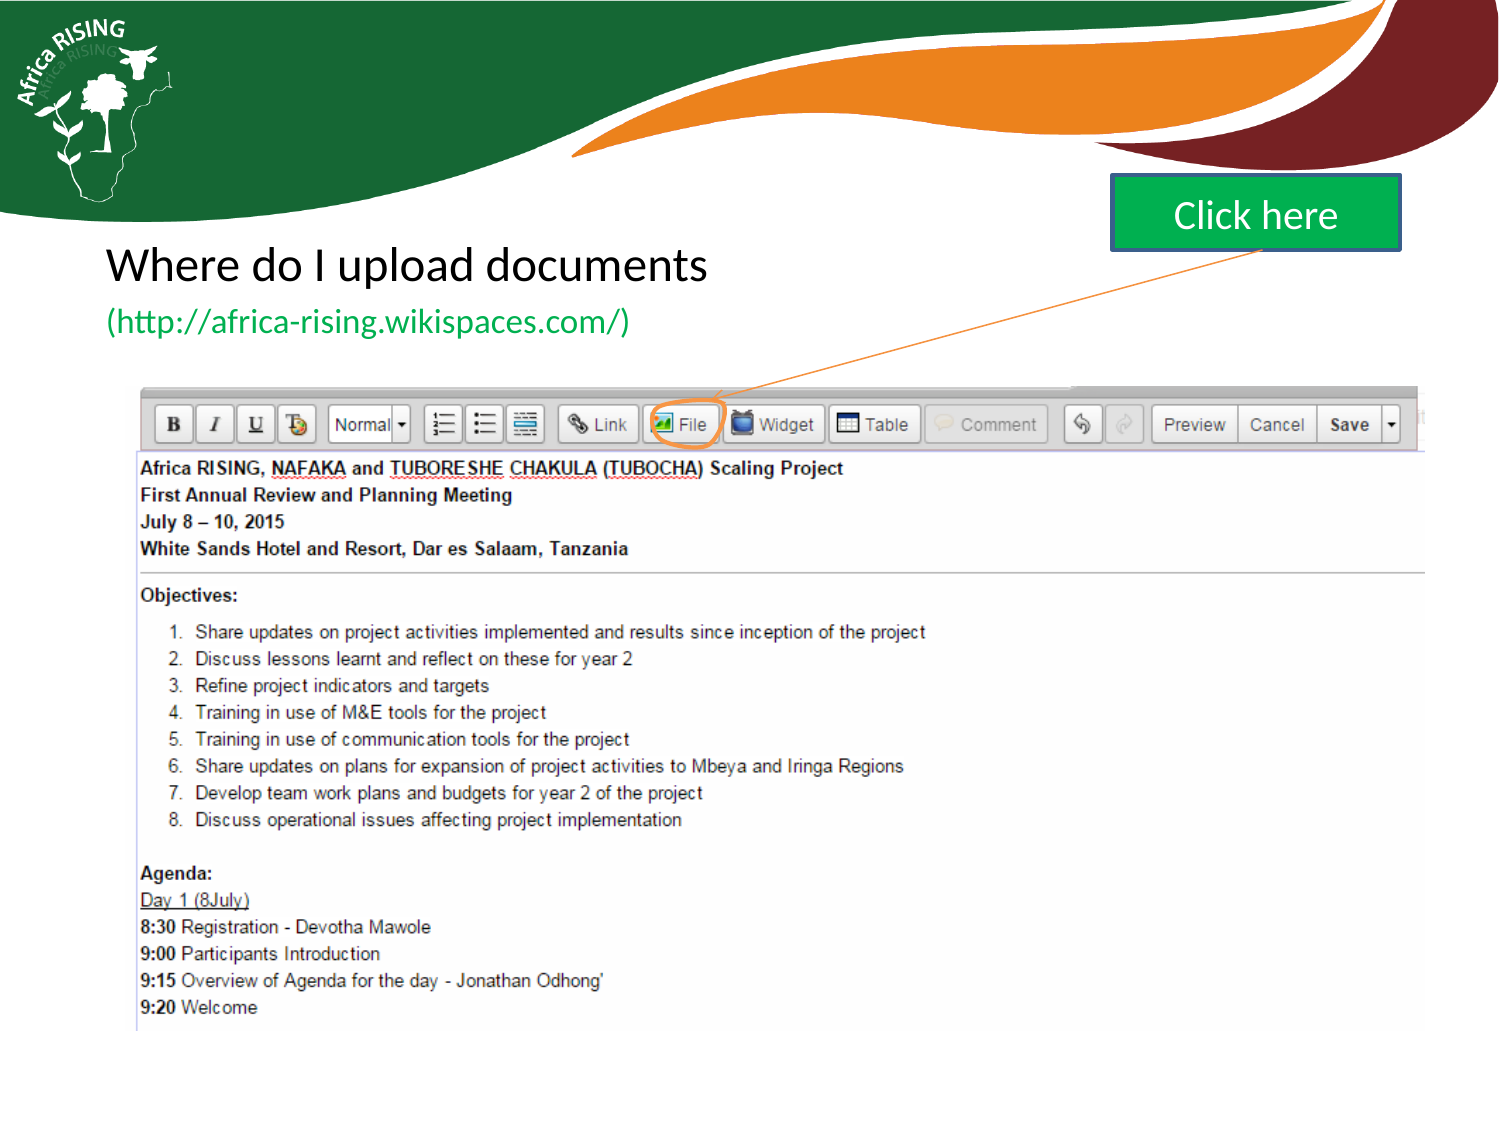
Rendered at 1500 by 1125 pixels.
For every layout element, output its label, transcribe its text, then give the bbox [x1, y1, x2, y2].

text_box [710, 249, 1263, 401]
list Where do I upload documents (http://africa-rising.wikispaces.com/) [75, 224, 1013, 350]
picture [0, 0, 1499, 222]
picture [124, 386, 1426, 1031]
text_box Click here [1110, 173, 1402, 252]
